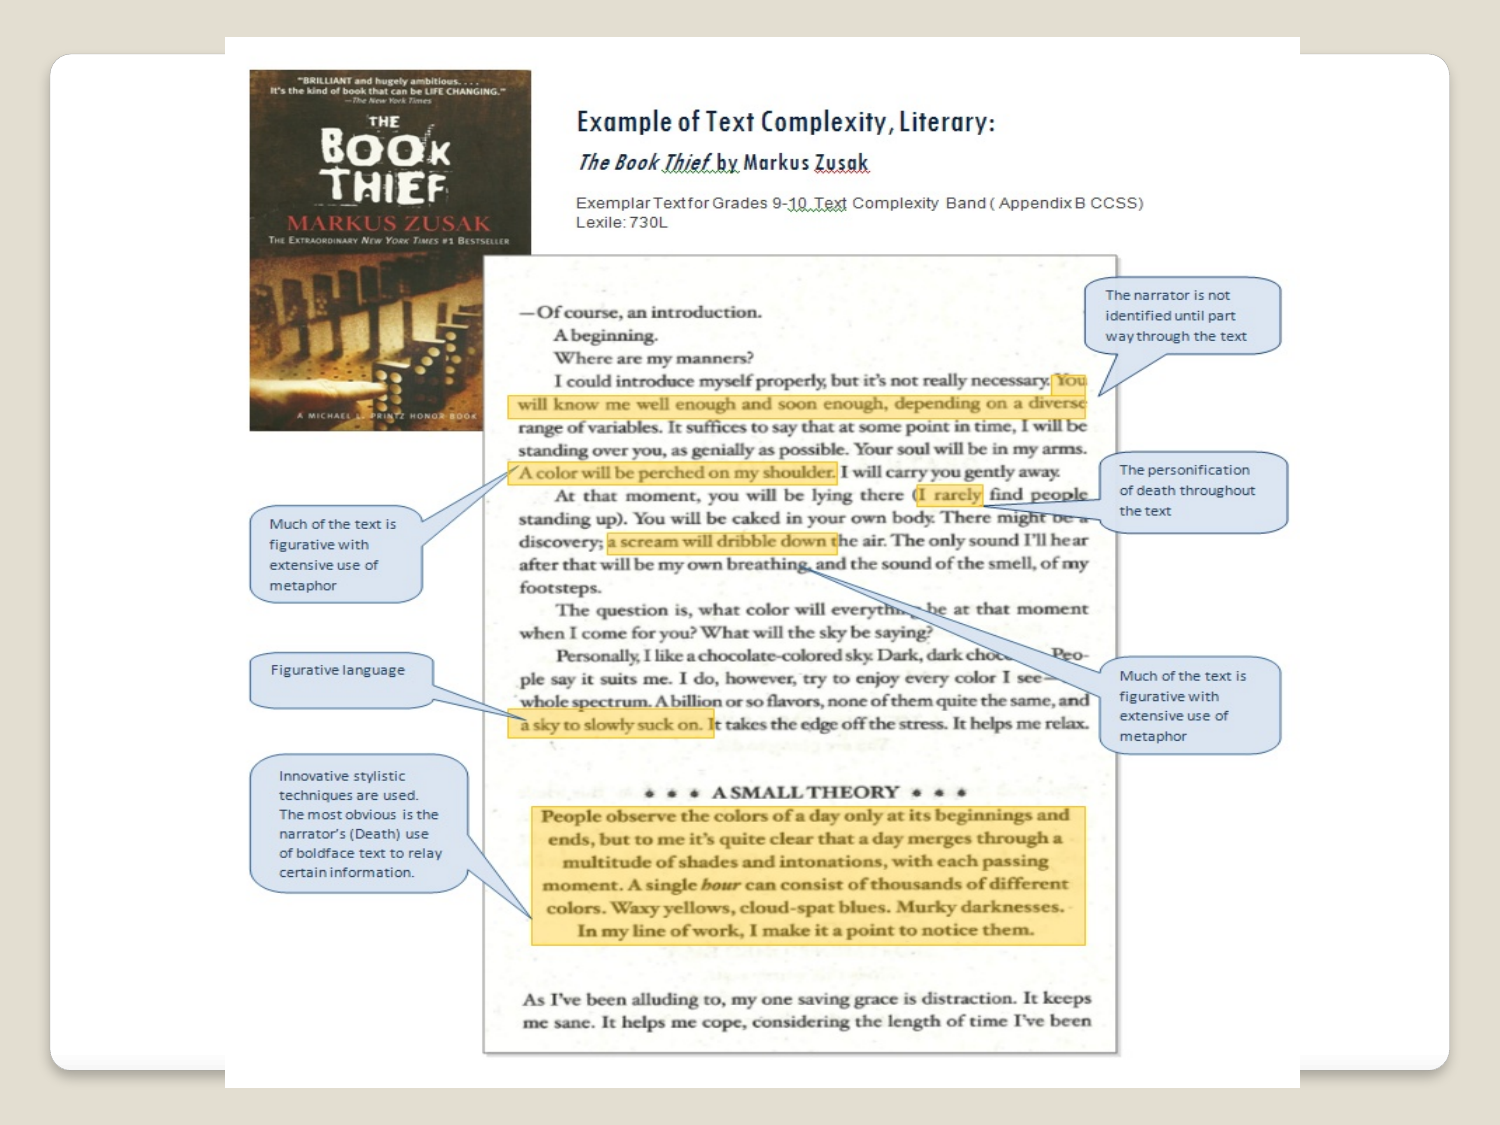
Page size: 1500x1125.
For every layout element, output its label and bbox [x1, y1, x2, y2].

picture [224, 37, 1301, 1088]
